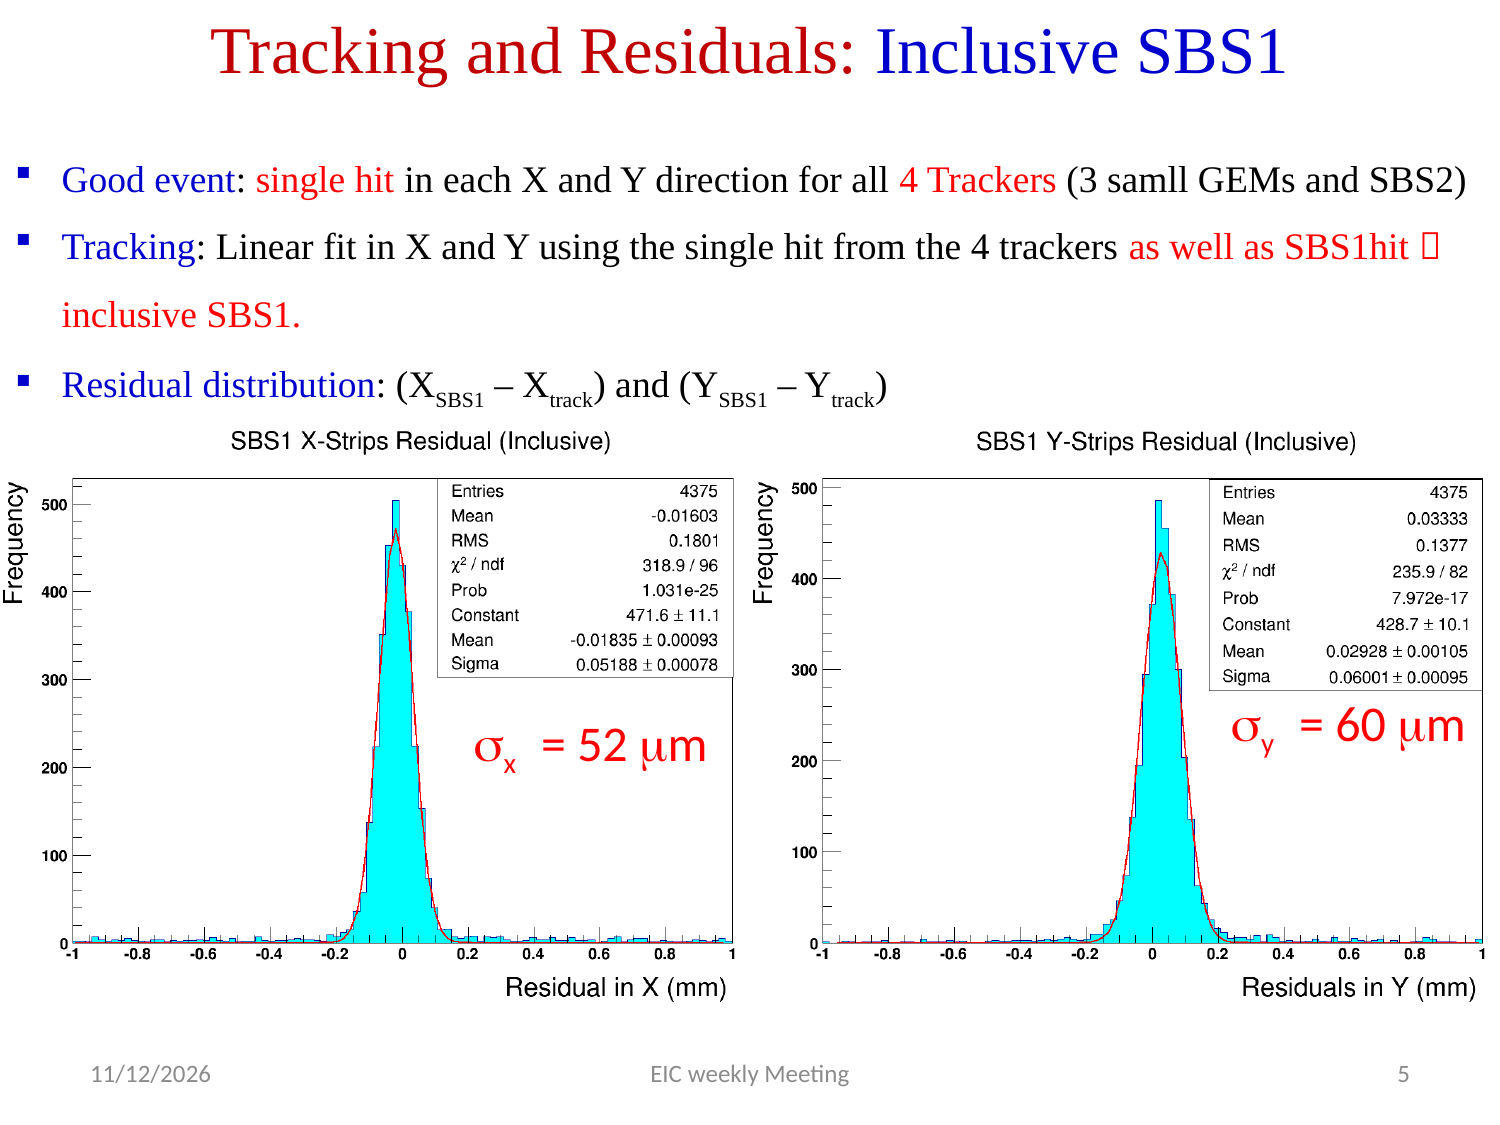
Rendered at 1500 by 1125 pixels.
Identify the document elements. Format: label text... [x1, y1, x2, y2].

picture [0, 424, 1500, 1005]
text_box Good event: single hit in each X and Y direction for all 4 Trackers (3 samll GEMs and SBS2) Tracking: Linear fit in X and Y using the single hit from the 4 trackers as well as SBS1hit  inclusive SBS1. Residual distribution: (XSBS1 – Xtrack) and (YSBS1 – Ytrack) [0, 124, 1500, 419]
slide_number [75, 1042, 425, 1103]
footer EIC weekly Meeting [512, 1042, 988, 1103]
slide_number 5 [1074, 1042, 1425, 1103]
text_box Tracking and Residuals: Inclusive SBS1 [0, 0, 1500, 95]
